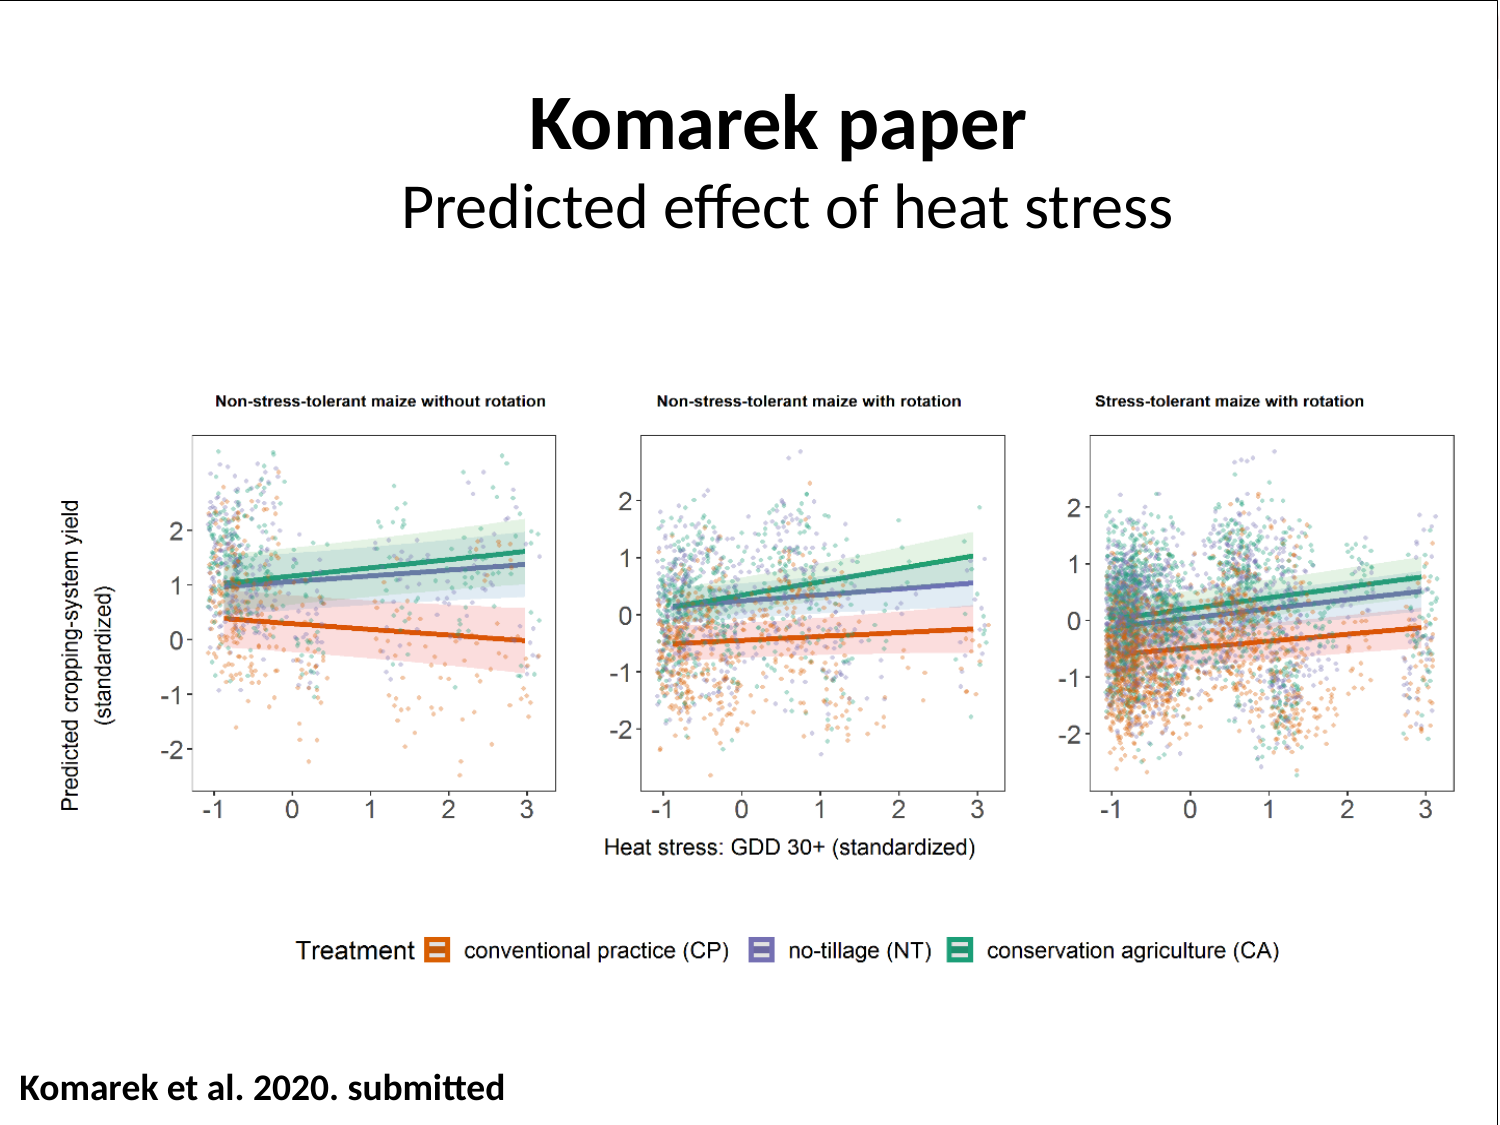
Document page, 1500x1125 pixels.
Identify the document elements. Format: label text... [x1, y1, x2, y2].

title Komarek paper Predicted effect of heat stress [112, 62, 1463, 250]
text_box Komarek et al. 2020. submitted [4, 1055, 648, 1116]
text_box [0, 0, 1499, 1125]
picture [55, 312, 1463, 1001]
